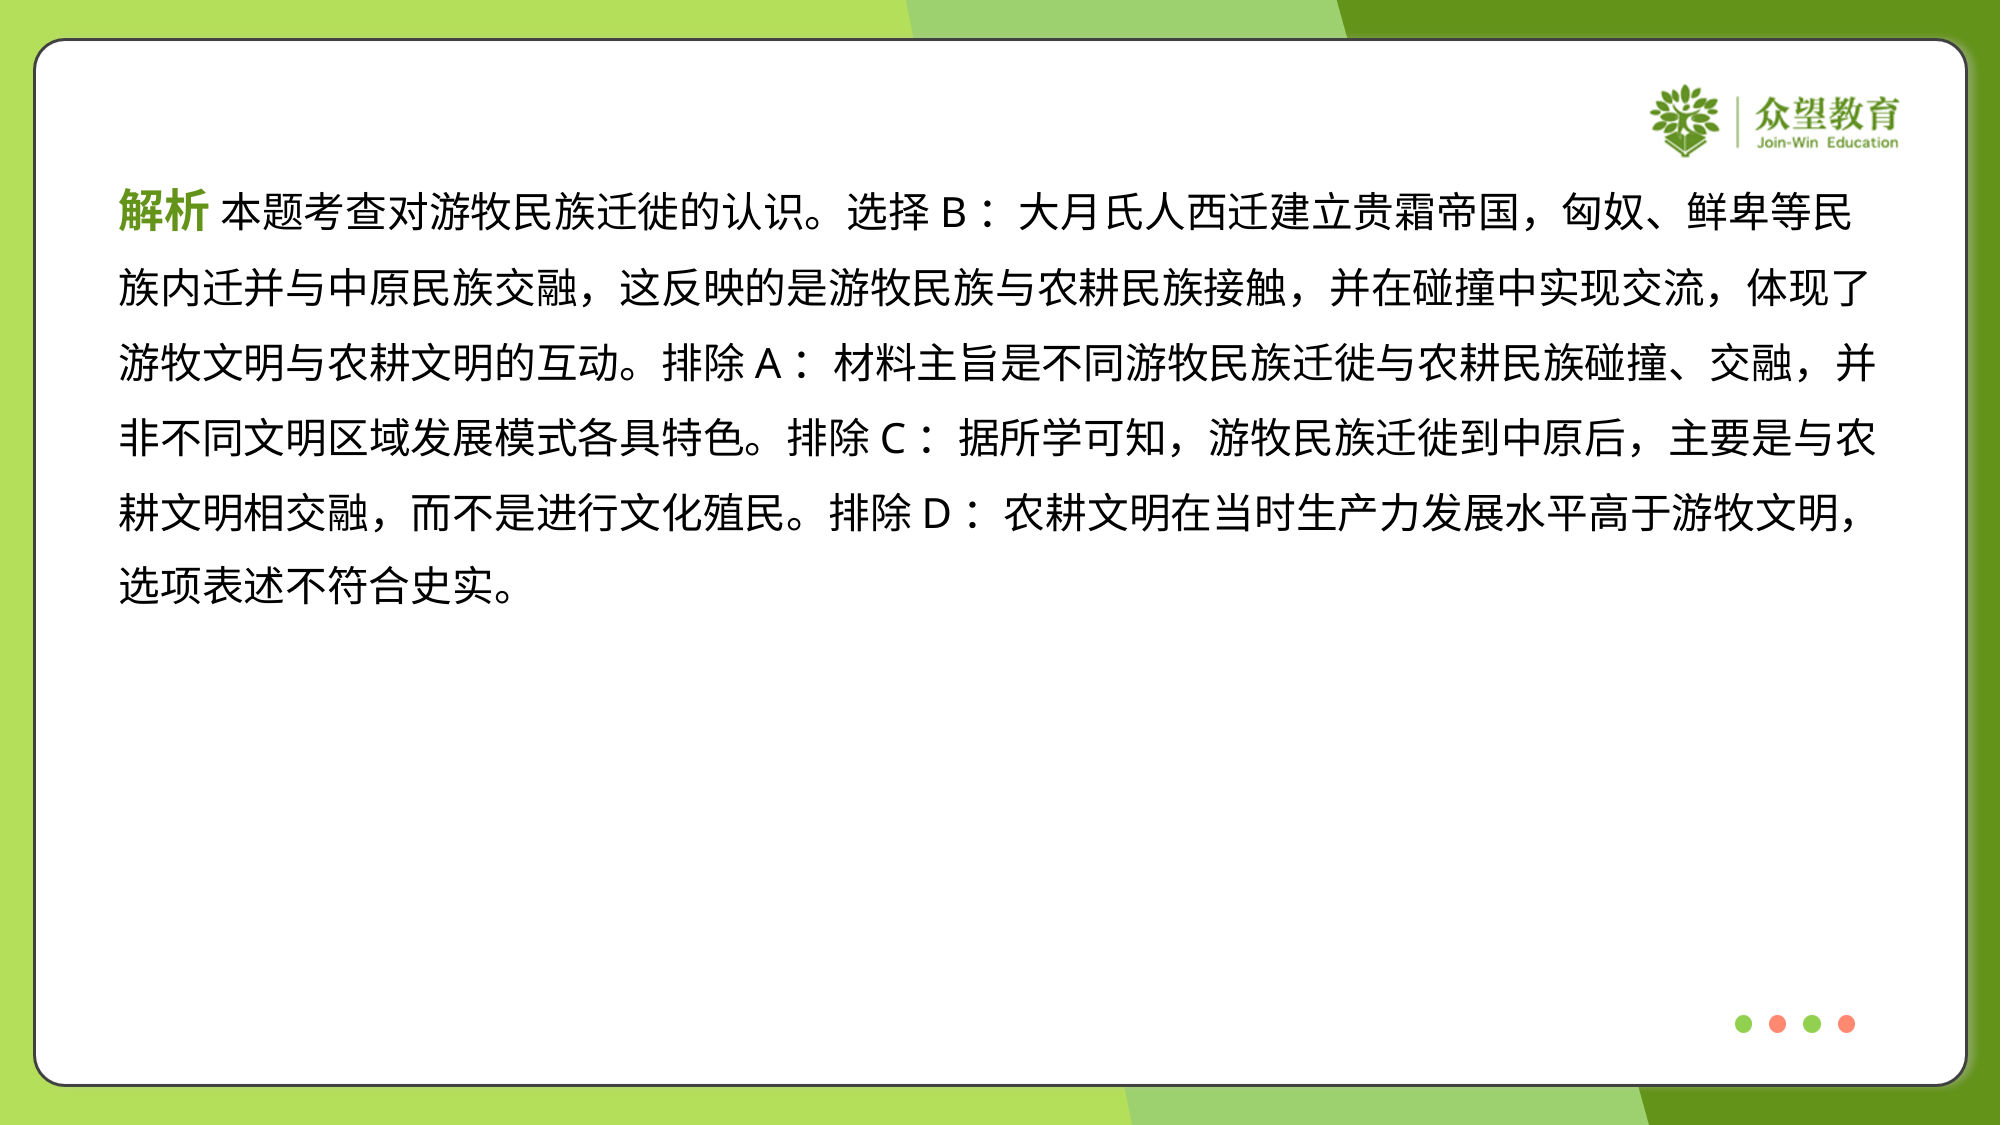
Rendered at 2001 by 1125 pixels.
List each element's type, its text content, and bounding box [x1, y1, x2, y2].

text_box 解析 本题考查对游牧民族迁徙的认识。选择B：大月氏人西迁建立贵霜帝国，匈奴、鲜卑等民 族内迁并与中原民族交融，这反映的是游牧民族与农耕民族接触，并在碰撞中实现交流，体现了 游牧文明与农耕文明的互动。排除A：材料主旨是不同游牧民族迁徙与农耕民族碰撞、交融，并 非不同文明区域发展模式各具特色。排除C：据所学可知，游牧民族迁徙到中原后，主要是与农 耕文明相交融，而不是进行文化殖民。排除D：农耕文明在当时生产力发展水平高于游牧文明， 选项表述不符合史实。 [118, 159, 1883, 602]
picture [0, 0, 2000, 1125]
